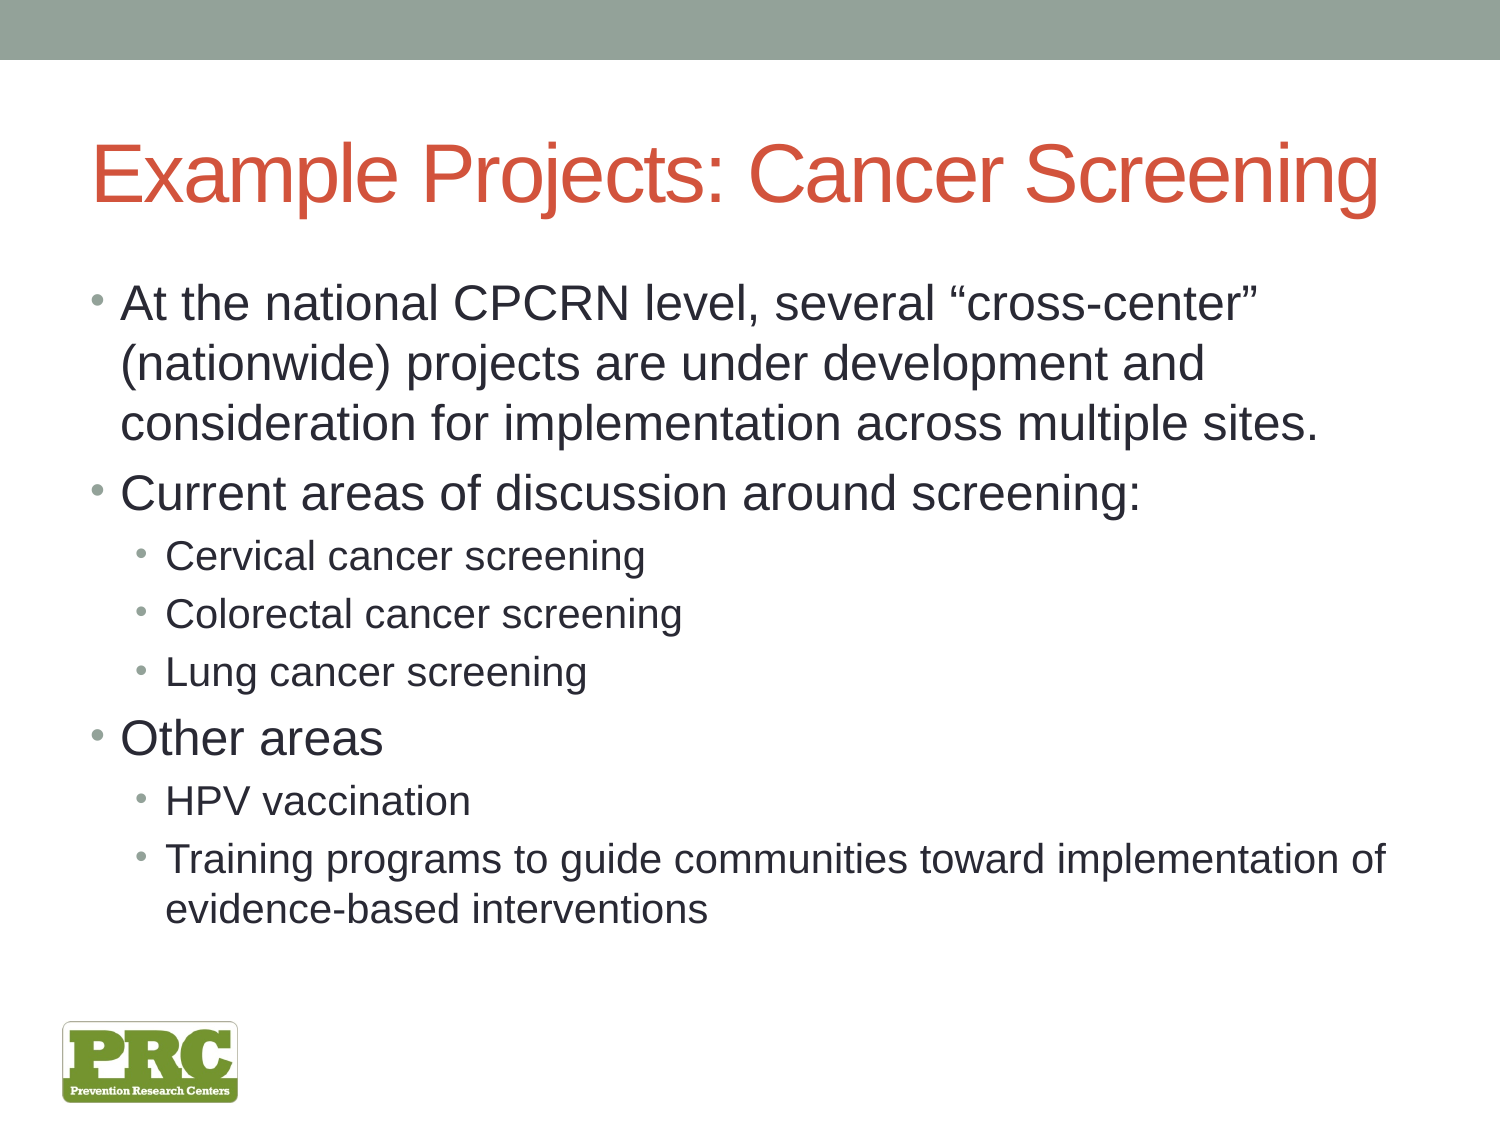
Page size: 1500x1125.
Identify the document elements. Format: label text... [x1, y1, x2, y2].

list At the national CPCRN level, several “cross-center” (nationwide) projects are under development and consideration for implementation across multiple sites. Current areas of discussion around screening: Cervical cancer screening Colorectal cancer screening Lung cancer screening Other areas HPV vaccination Training programs to guide communities toward implementation of evidence-based interventions [75, 262, 1425, 1063]
title Example Projects: Cancer Screening [75, 87, 1425, 250]
picture [62, 1021, 238, 1103]
